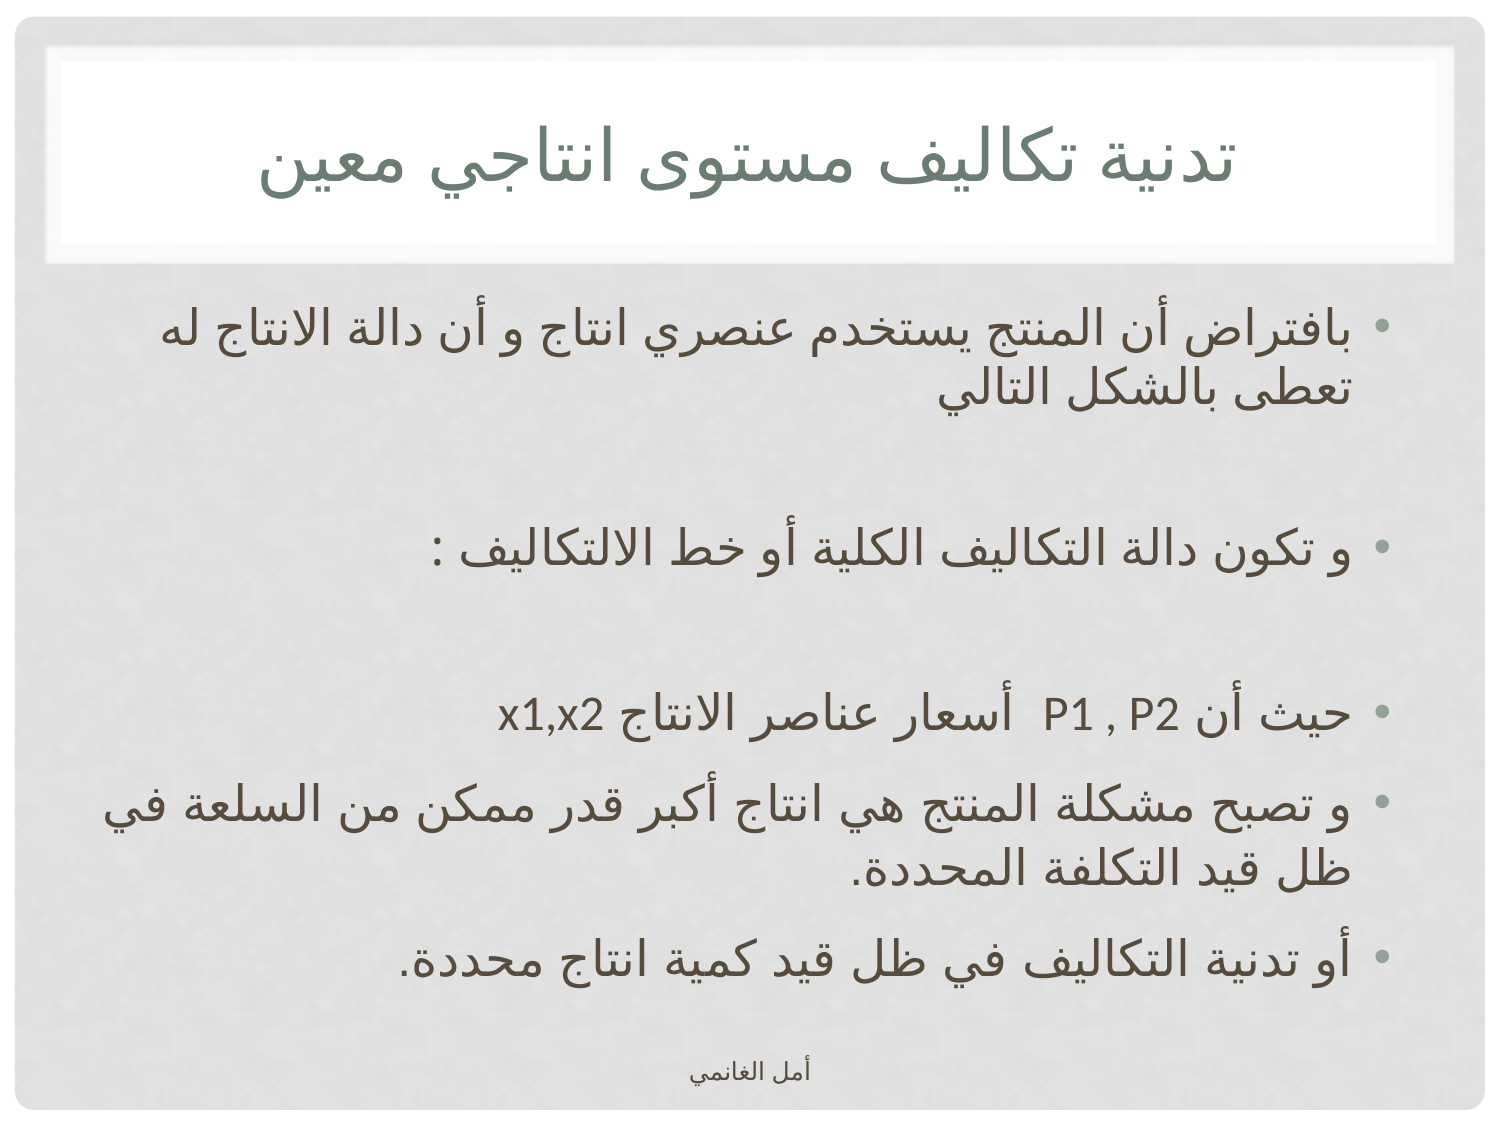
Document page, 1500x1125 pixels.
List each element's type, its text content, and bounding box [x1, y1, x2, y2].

title تدنية تكاليف مستوى انتاجي معين [69, 66, 1425, 238]
footer أمل الغانمي [512, 1042, 988, 1103]
